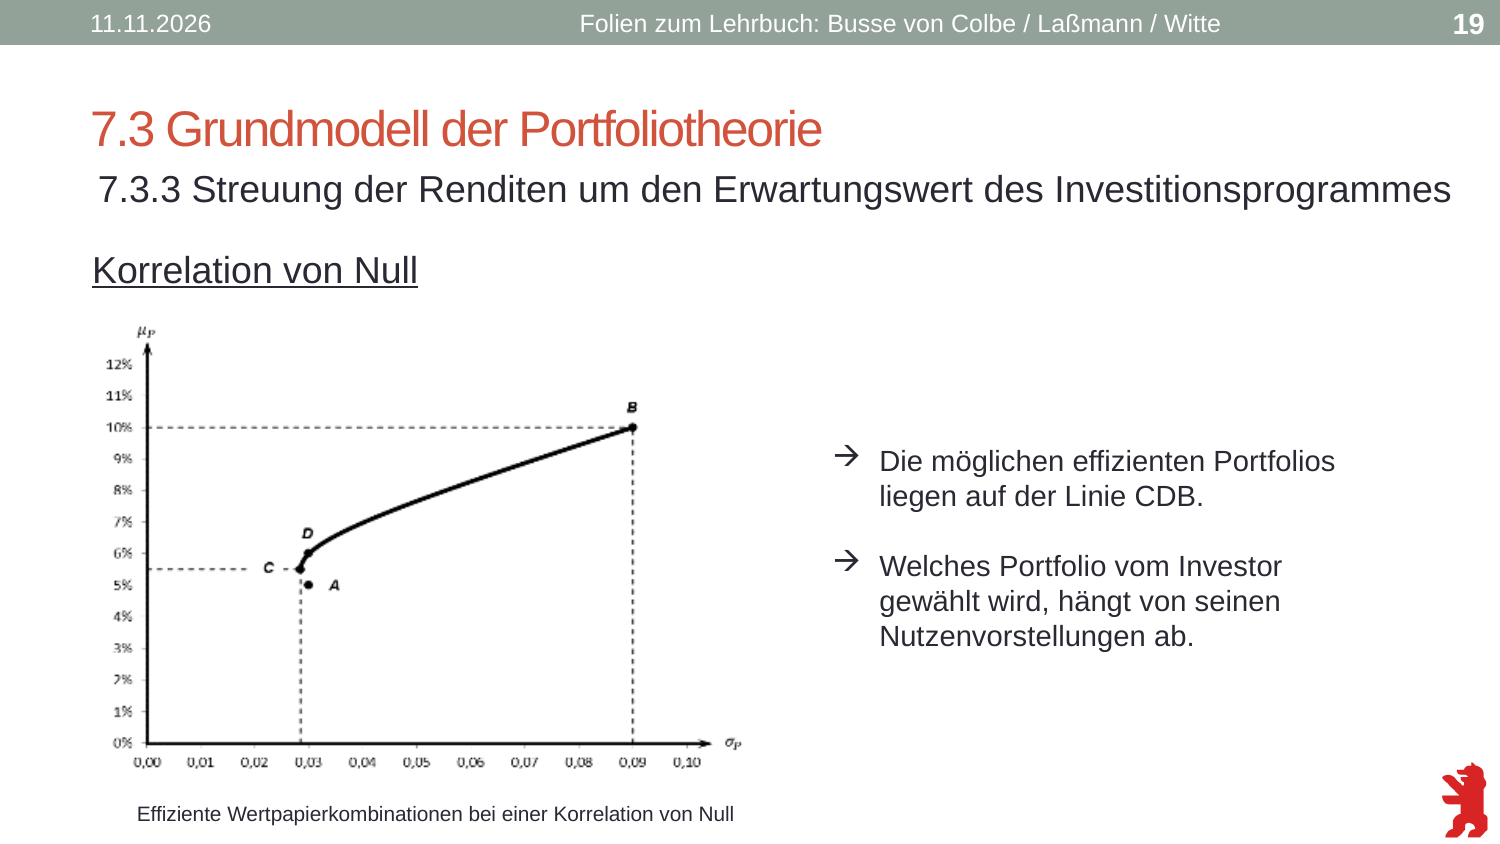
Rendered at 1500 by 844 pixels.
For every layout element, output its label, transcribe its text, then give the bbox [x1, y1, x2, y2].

picture [82, 299, 771, 794]
title 7.3 Grundmodell der Portfoliotheorie [75, 65, 1425, 188]
picture [1434, 760, 1500, 844]
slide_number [75, 2, 550, 43]
text_box Korrelation von Null [77, 238, 434, 299]
footer Folien zum Lehrbuch: Busse von Colbe / Laßmann / Witte [562, 2, 1238, 43]
text_box Die möglichen effizienten Portfolios liegen auf der Linie CDB. Welches Portfolio vom Investor gewählt wird, hängt von seinen Nutzenvorstellungen ab. [817, 434, 1385, 660]
text_box Effiziente Wertpapierkombinationen bei einer Korrelation von Null [122, 802, 750, 833]
text_box 7.3.3 Streuung der Renditen um den Erwartungswert des Investitionsprogrammes [83, 157, 1468, 217]
slide_number 19 [1325, 2, 1500, 43]
